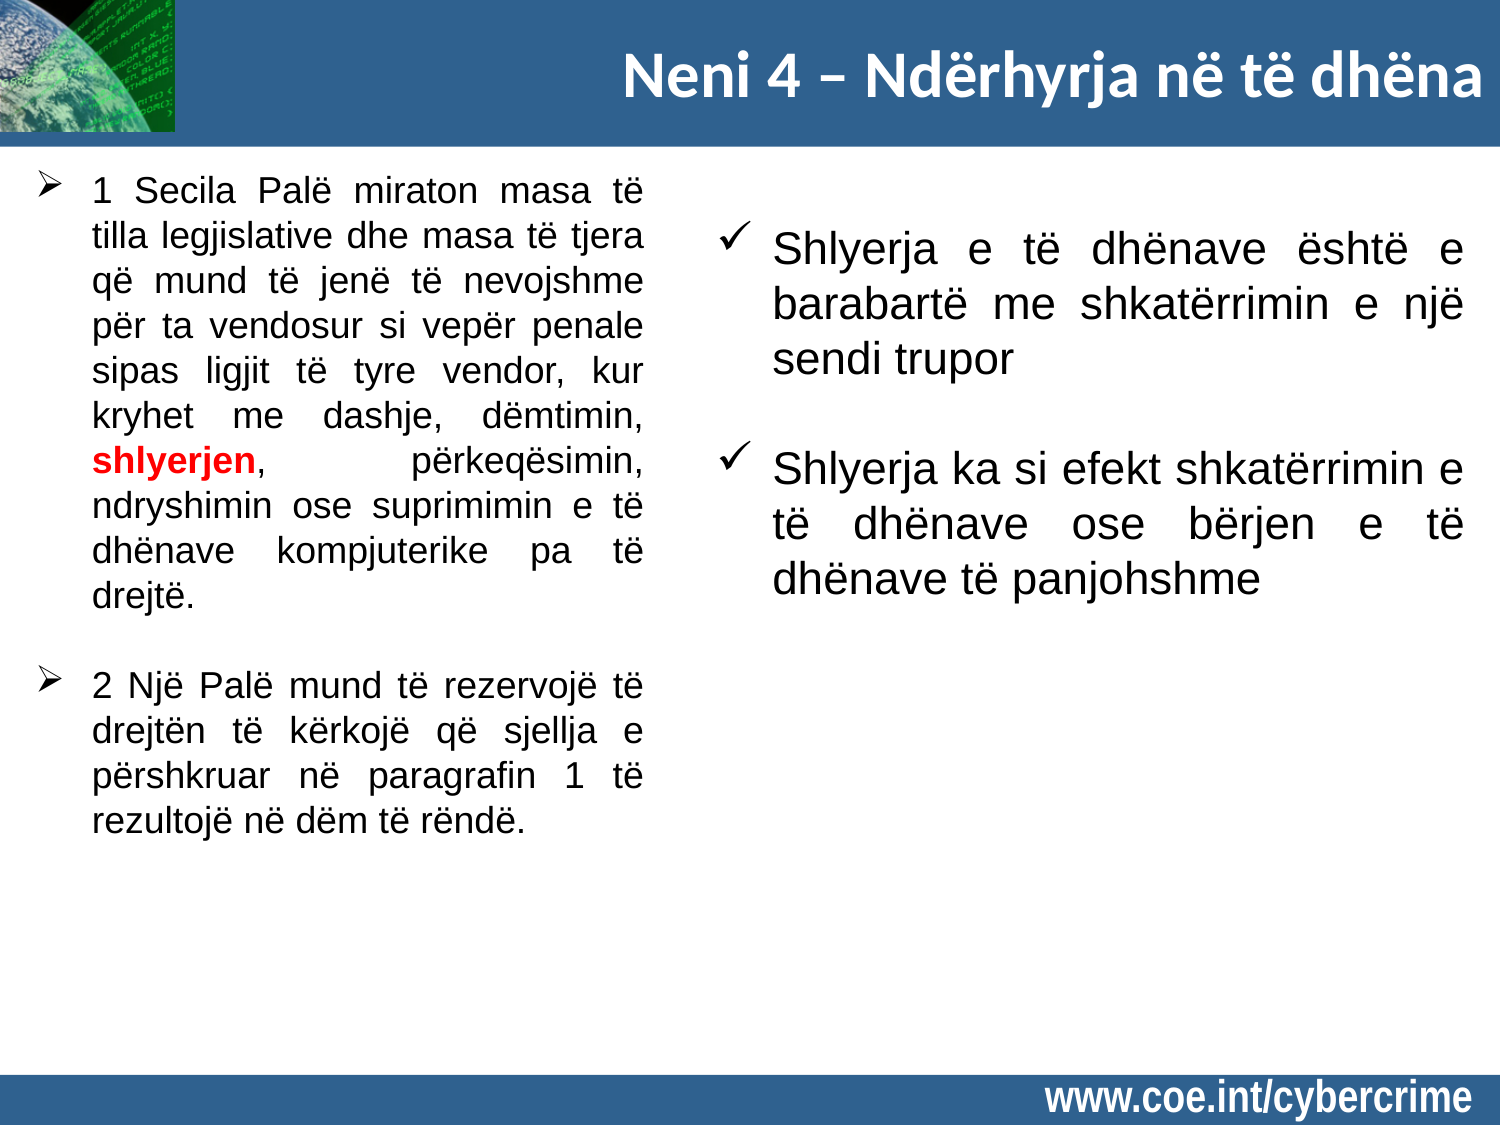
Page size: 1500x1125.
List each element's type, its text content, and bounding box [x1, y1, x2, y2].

picture [0, 0, 175, 132]
text_box [0, 1073, 1030, 1125]
text_box 1 Secila Palë miraton masa të tilla legjislative dhe masa të tjera që mund të jenë të nevojshme për ta vendosur si vepër penale sipas ligjit të tyre vendor, kur kryhet me dashje, dëmtimin, shlyerjen, përkeqësimin, ndryshimin ose suprimimin e të dhënave kompjuterike pa të drejtë. 2 Një Palë mund të rezervojë të drejtën të kërkojë që sjellja e përshkruar në paragrafin 1 të rezultojë në dëm të rëndë. [20, 158, 659, 848]
text_box Shlyerja e të dhënave është e barabartë me shkatërrimin e një sendi trupor Shlyerja ka si efekt shkatërrimin e të dhënave ose bërjen e të dhënave të panjohshme [701, 211, 1480, 666]
text_box www.coe.int/cybercrime [1030, 1059, 1500, 1125]
text_box Neni 4 – Ndërhyrja në të dhëna [0, 0, 1500, 149]
